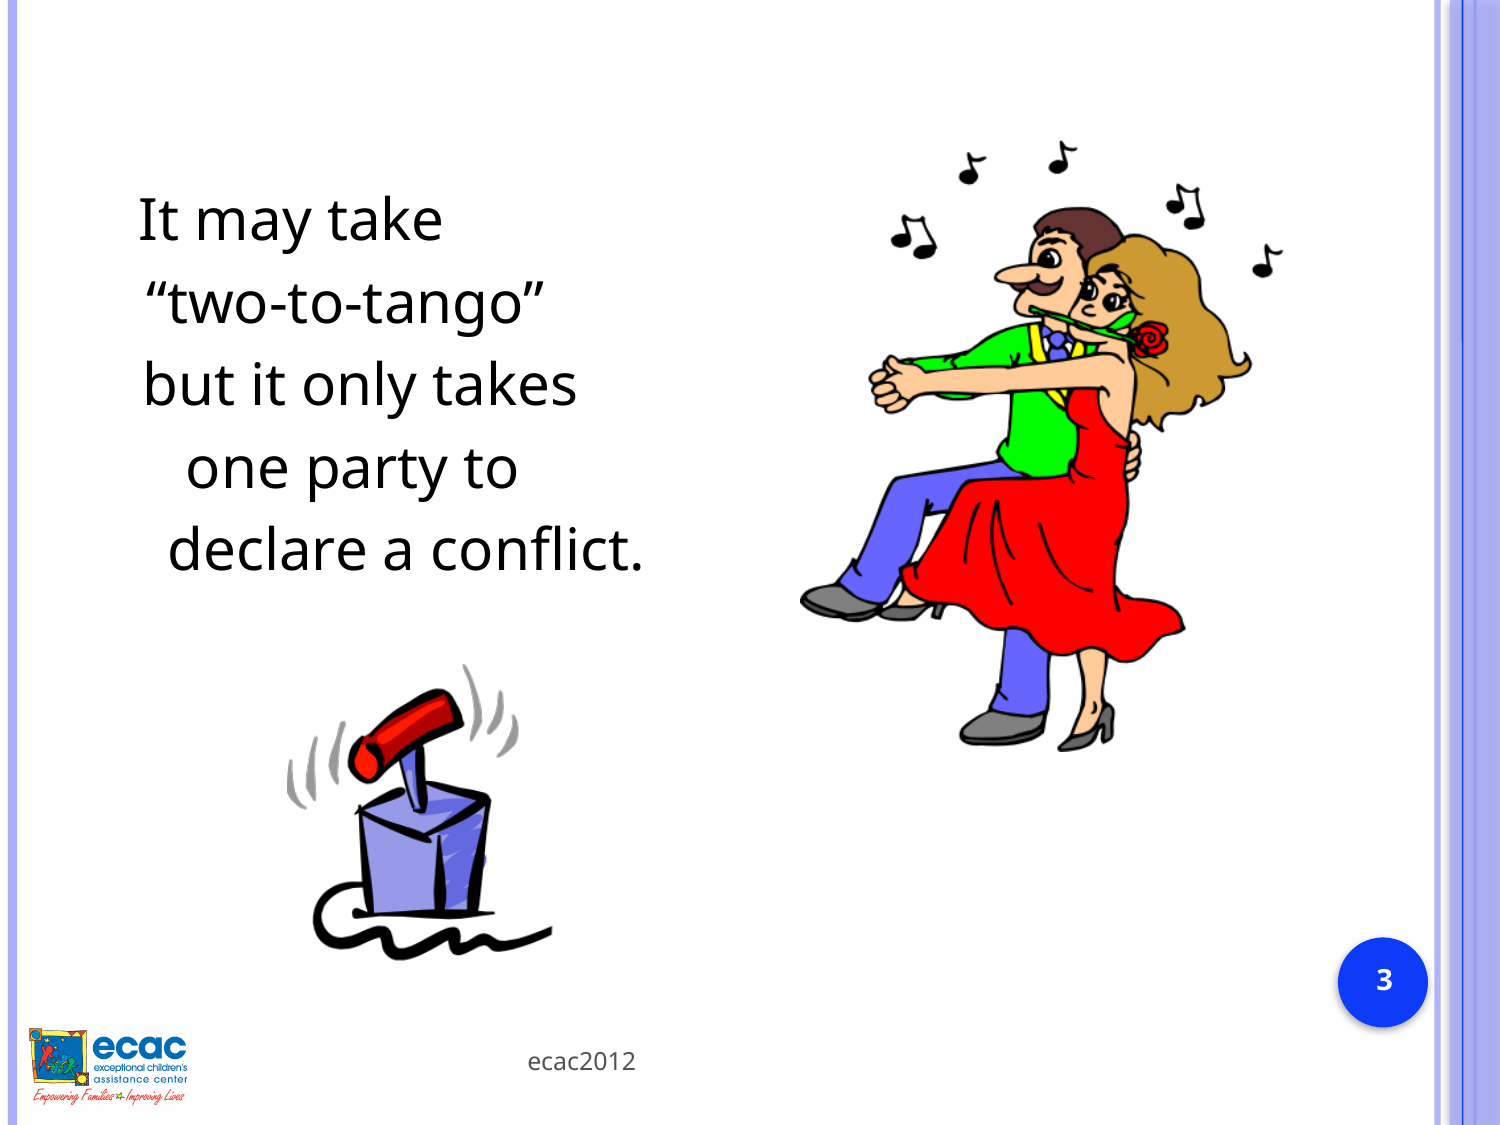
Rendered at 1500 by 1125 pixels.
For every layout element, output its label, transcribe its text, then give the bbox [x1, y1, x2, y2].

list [286, 661, 555, 963]
slide_number 3 [1337, 937, 1433, 1025]
picture [28, 1027, 188, 1106]
list It may take “two-to-tango” but it only takes one party to declare a conflict. [75, 174, 738, 1006]
text_box [1292, 650, 1463, 711]
footer ecac2012 [512, 1025, 988, 1100]
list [799, 136, 1287, 752]
